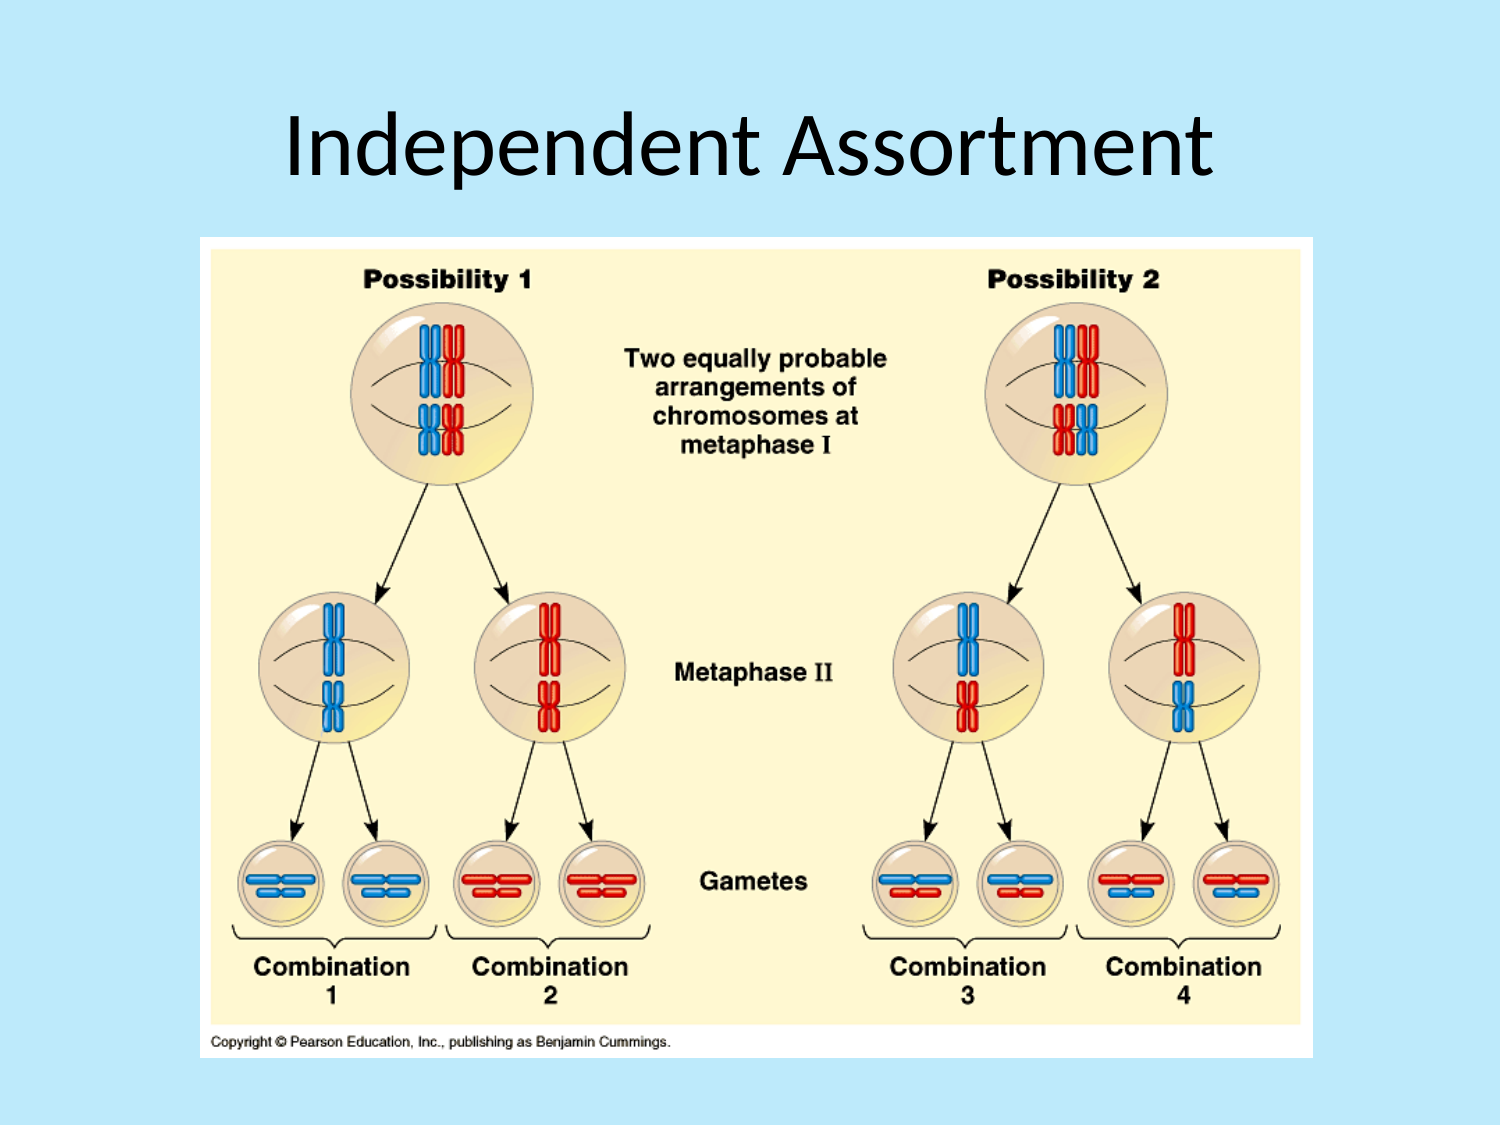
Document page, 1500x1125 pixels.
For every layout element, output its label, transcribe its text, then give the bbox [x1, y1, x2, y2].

picture [199, 237, 1313, 1058]
title Independent Assortment [75, 45, 1425, 233]
